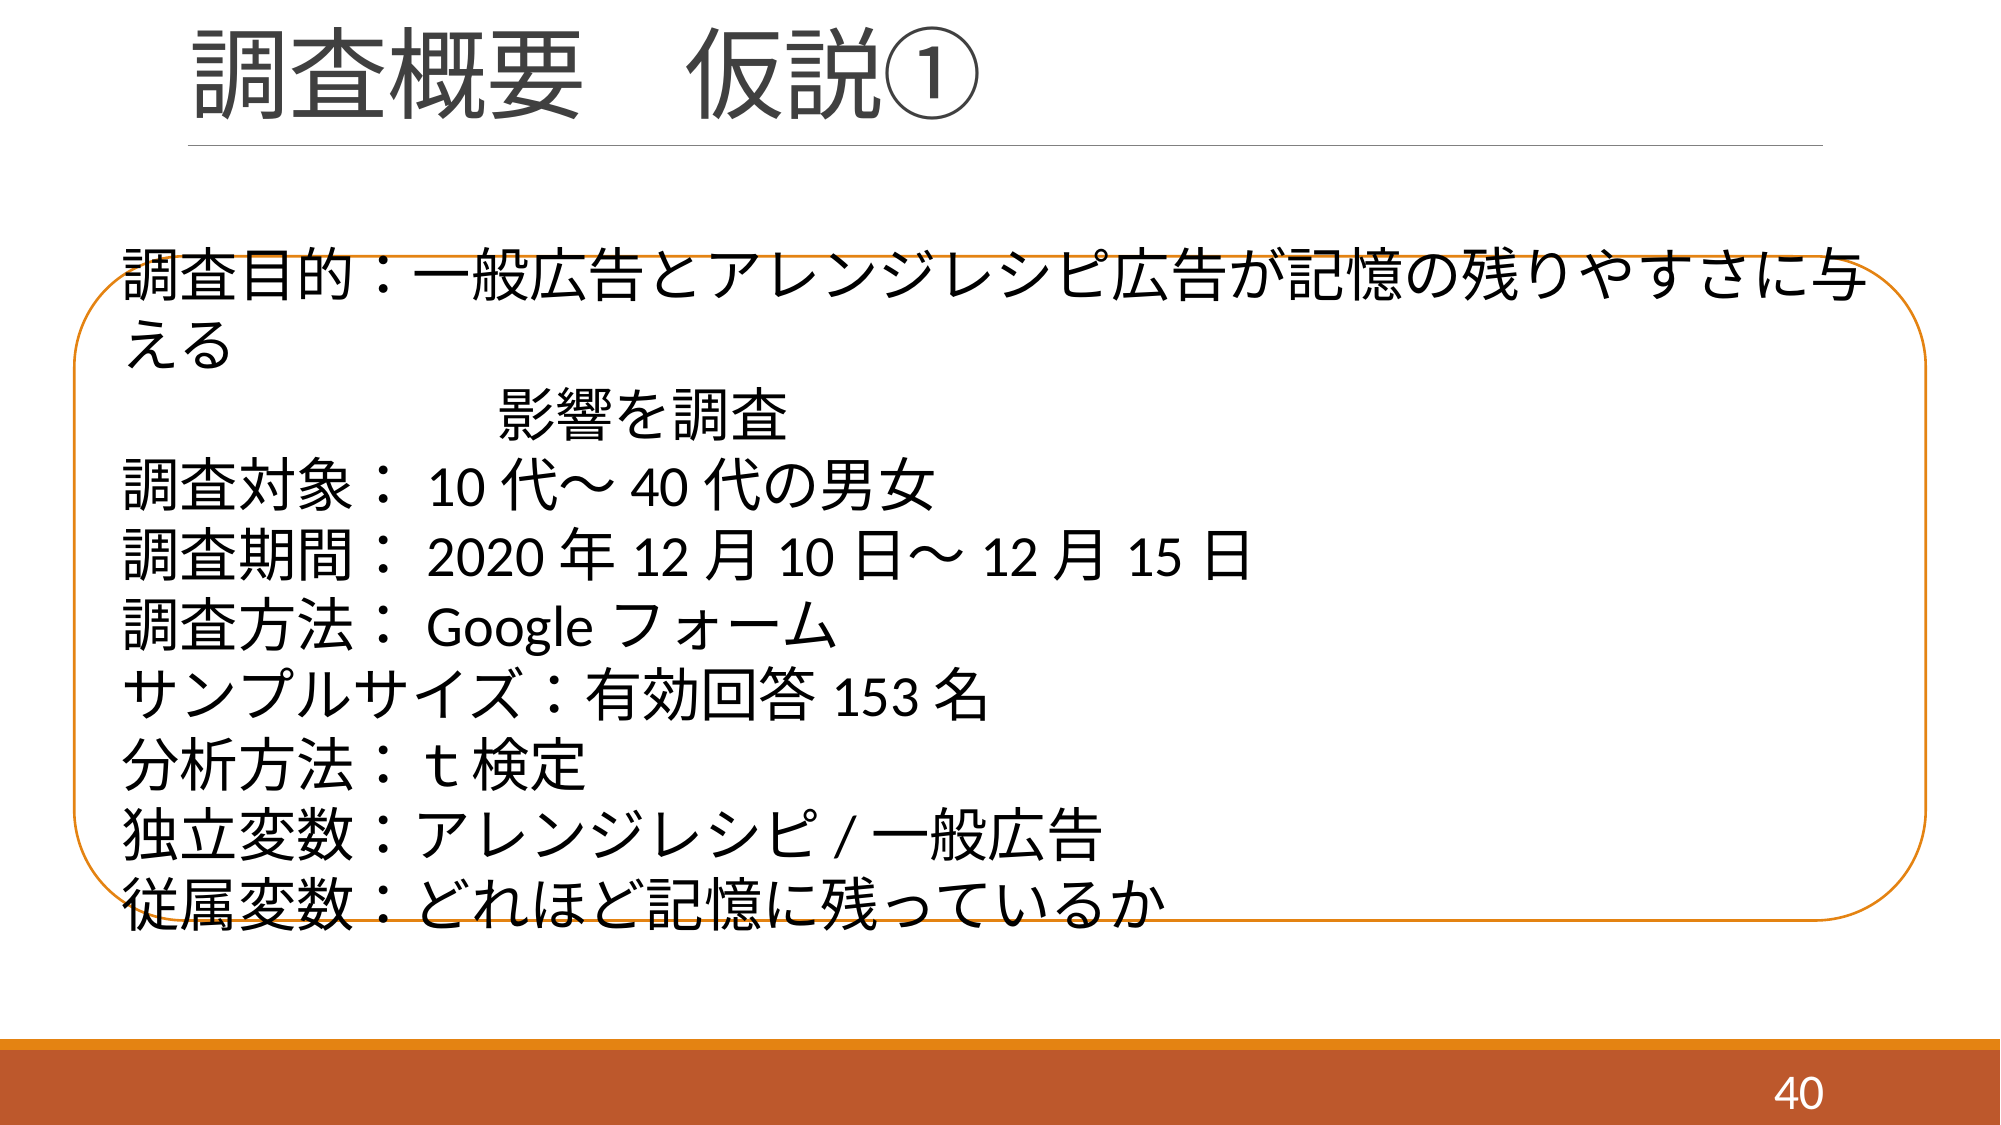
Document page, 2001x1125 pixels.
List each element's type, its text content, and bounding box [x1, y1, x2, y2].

slide_number 40 [1624, 1059, 1840, 1120]
title 調査概要 仮説① [174, 13, 1825, 140]
text_box 調査目的：一般広告とアレンジレシピ広告が記憶の残りやすさに与える 影響を調査 調査対象：10代～40代の男女 調査期間：2020年12月10日～12月15日 調査方法：Googleフォーム サンプルサイズ：有効回答153名 分析方法：ｔ検定 独立変数：アレンジレシピ/一般広告 従属変数：どれほど記憶に残っているか [72, 254, 1928, 922]
